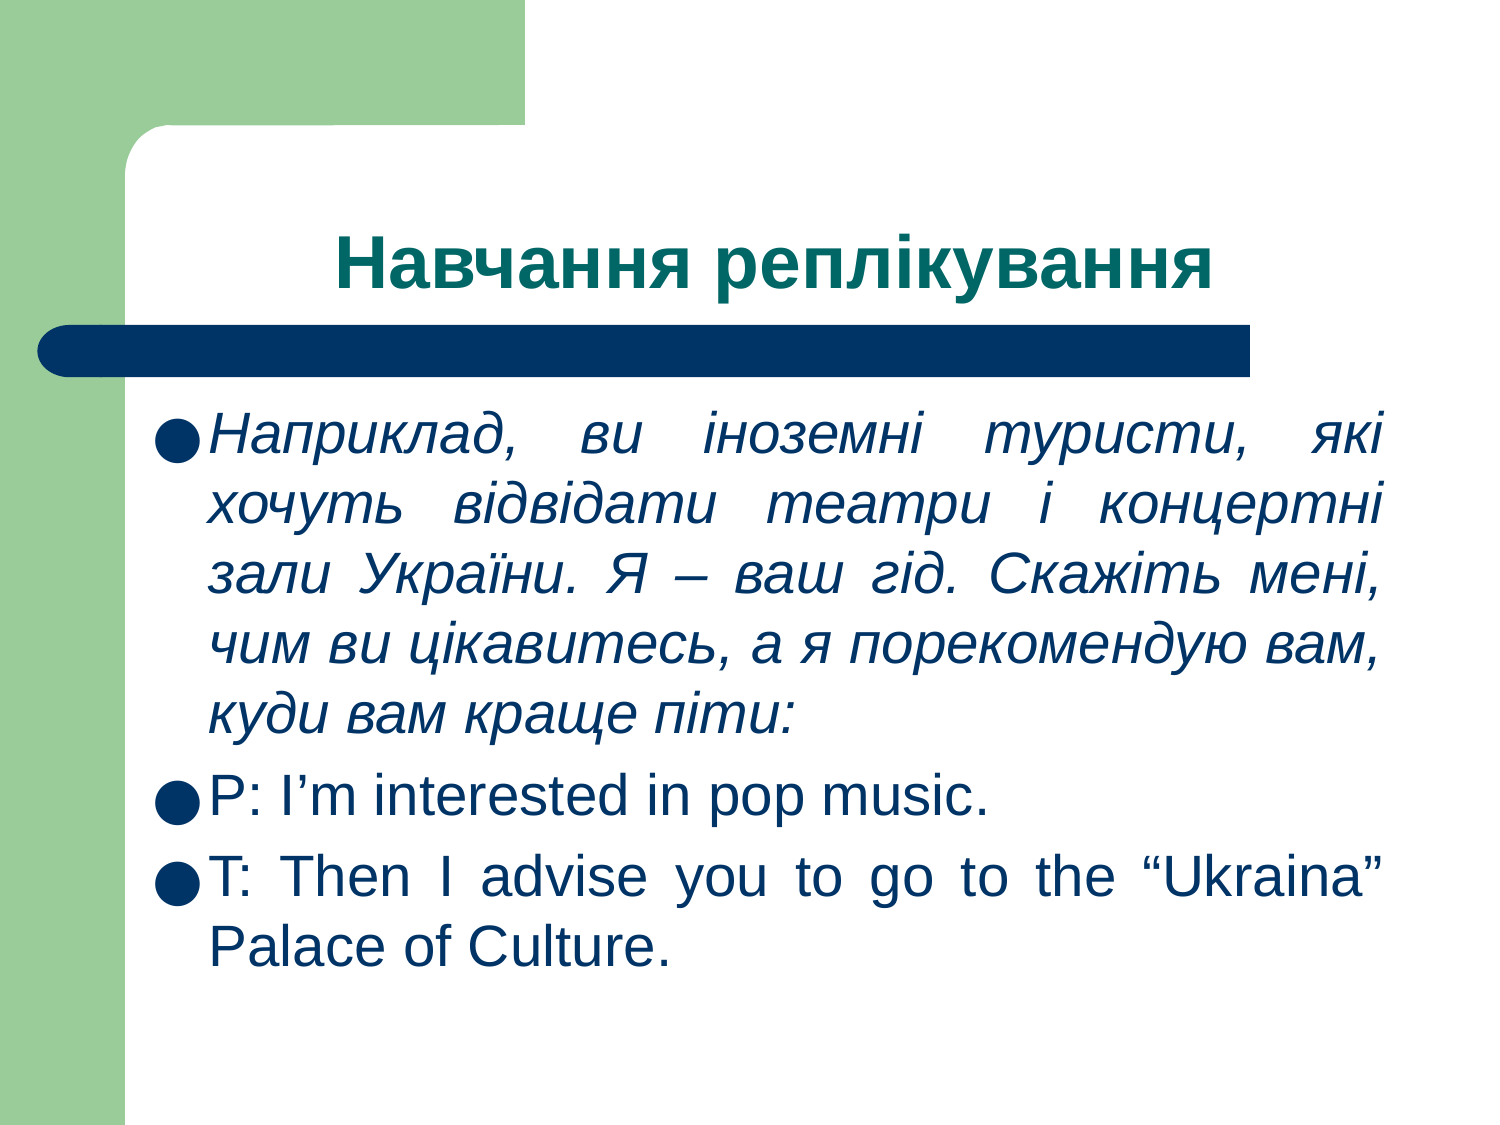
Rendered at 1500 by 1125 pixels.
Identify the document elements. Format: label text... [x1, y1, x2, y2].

title Навчання реплікування [125, 125, 1425, 313]
list Наприклад, ви іноземні туристи, які хочуть відвідати театри і концертні зали України. Я – ваш гід. Скажіть мені, чим ви цікавитесь, а я порекомендую вам, куди вам краще піти: P: I’m interested in pop music. T: Then I advise you to go to the “Ukraina” Palace of Culture. [137, 387, 1400, 999]
